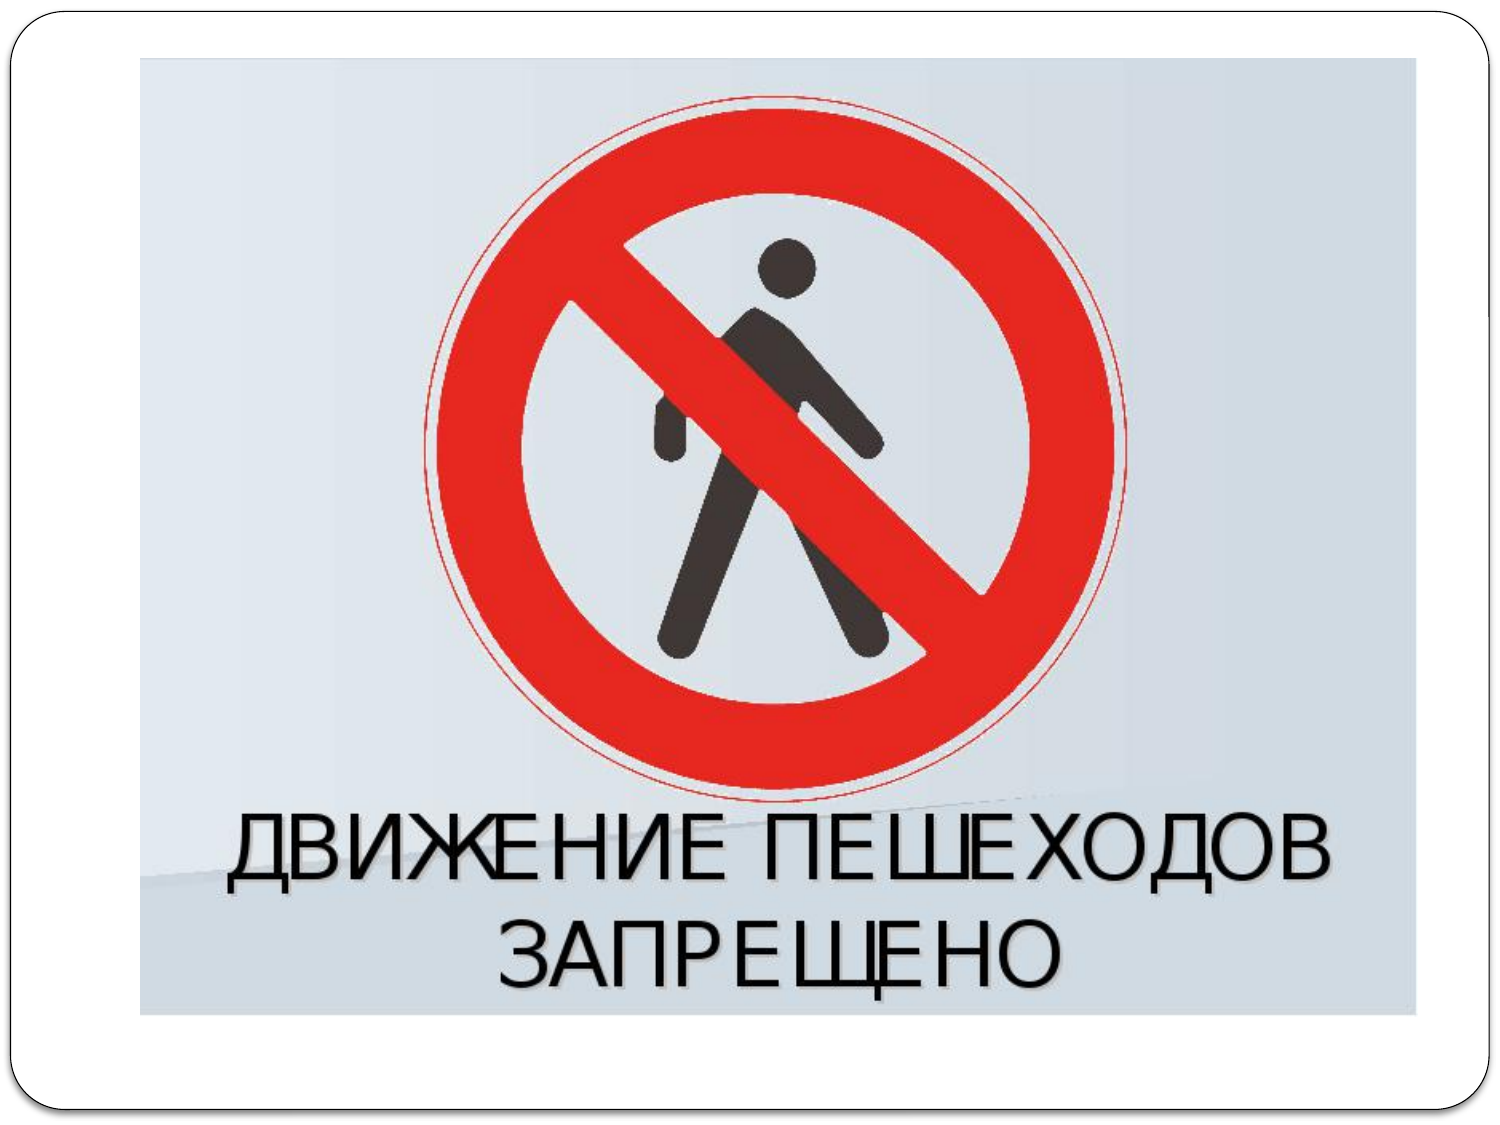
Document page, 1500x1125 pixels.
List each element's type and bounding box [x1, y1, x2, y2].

list [140, 58, 1419, 1017]
